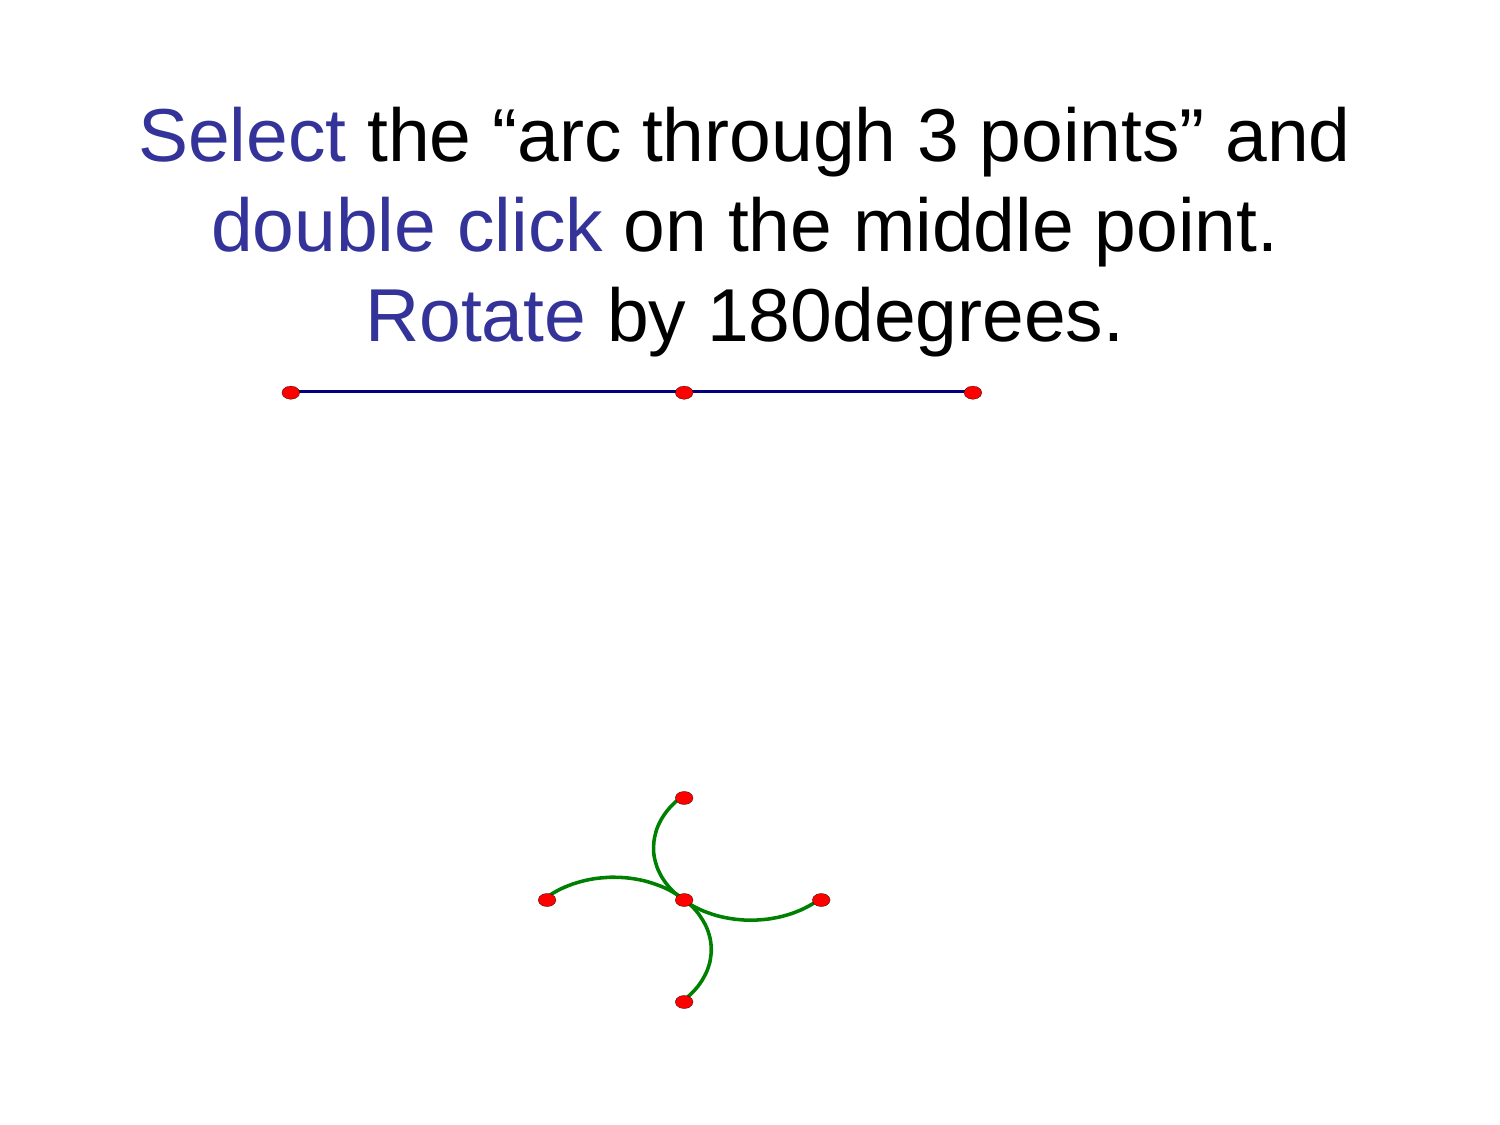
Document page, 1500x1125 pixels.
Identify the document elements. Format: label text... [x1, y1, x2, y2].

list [241, 356, 1022, 1012]
title Select the “arc through 3 points” and double click on the middle point. Rotate by 180degrees. [64, 44, 1426, 398]
